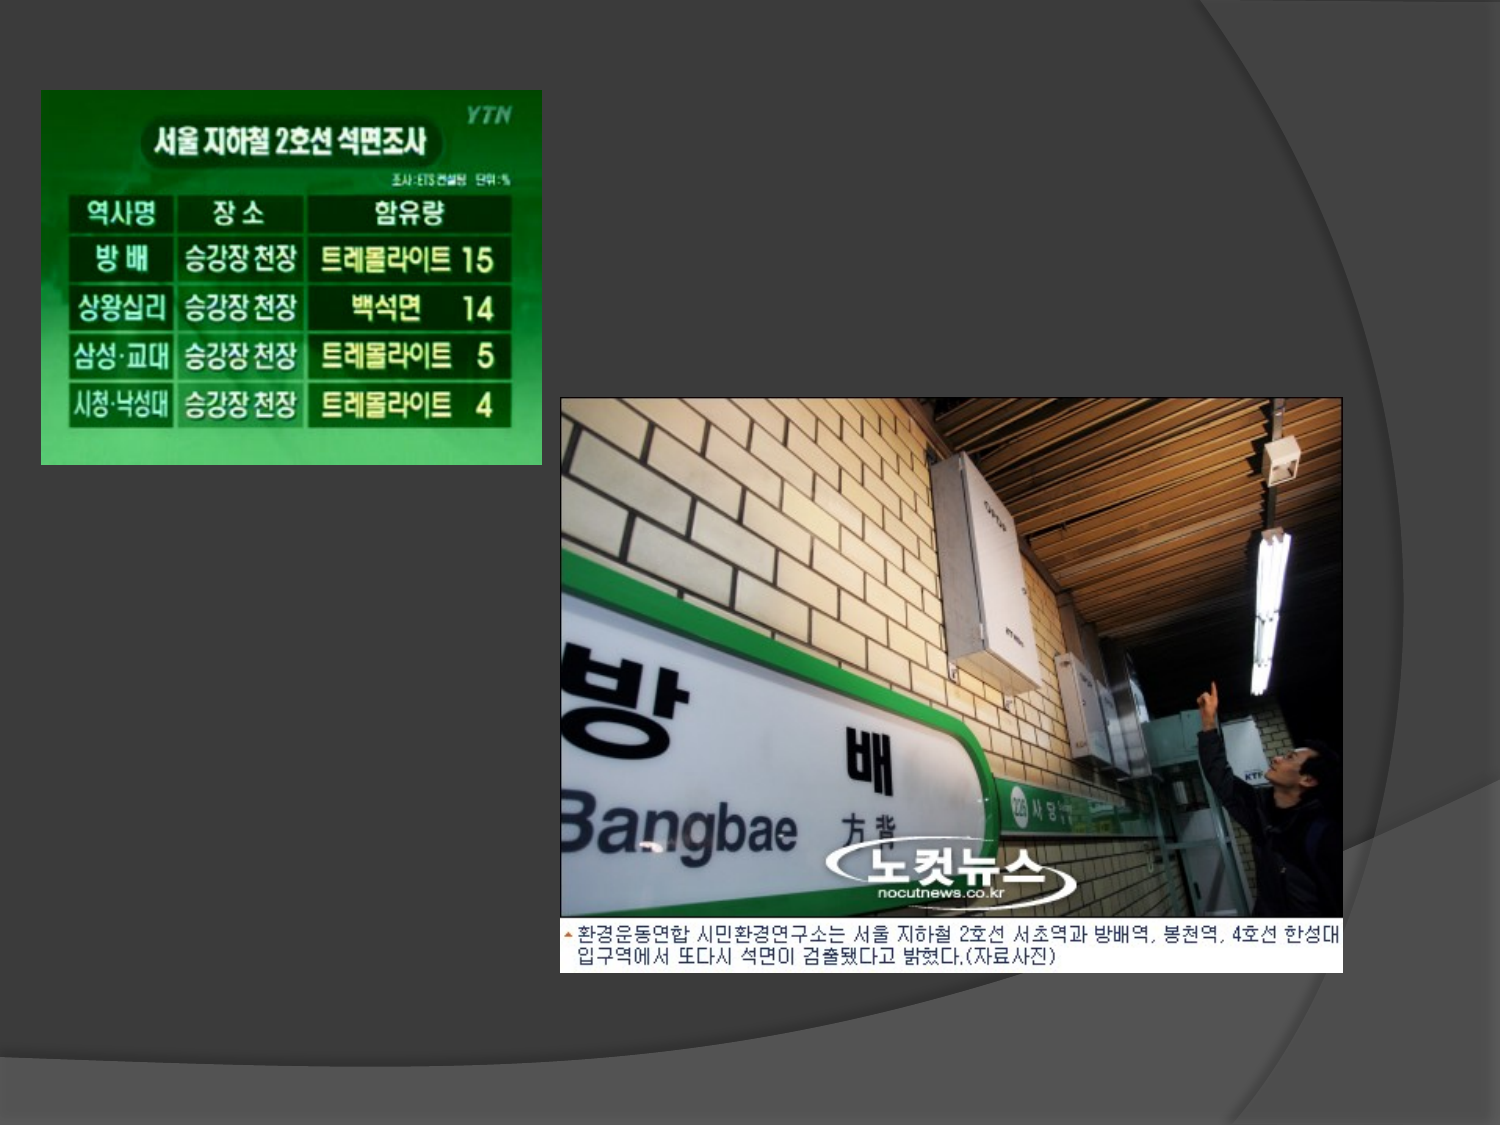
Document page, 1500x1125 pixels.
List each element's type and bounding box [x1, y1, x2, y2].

picture [560, 396, 1343, 973]
picture [40, 89, 542, 466]
